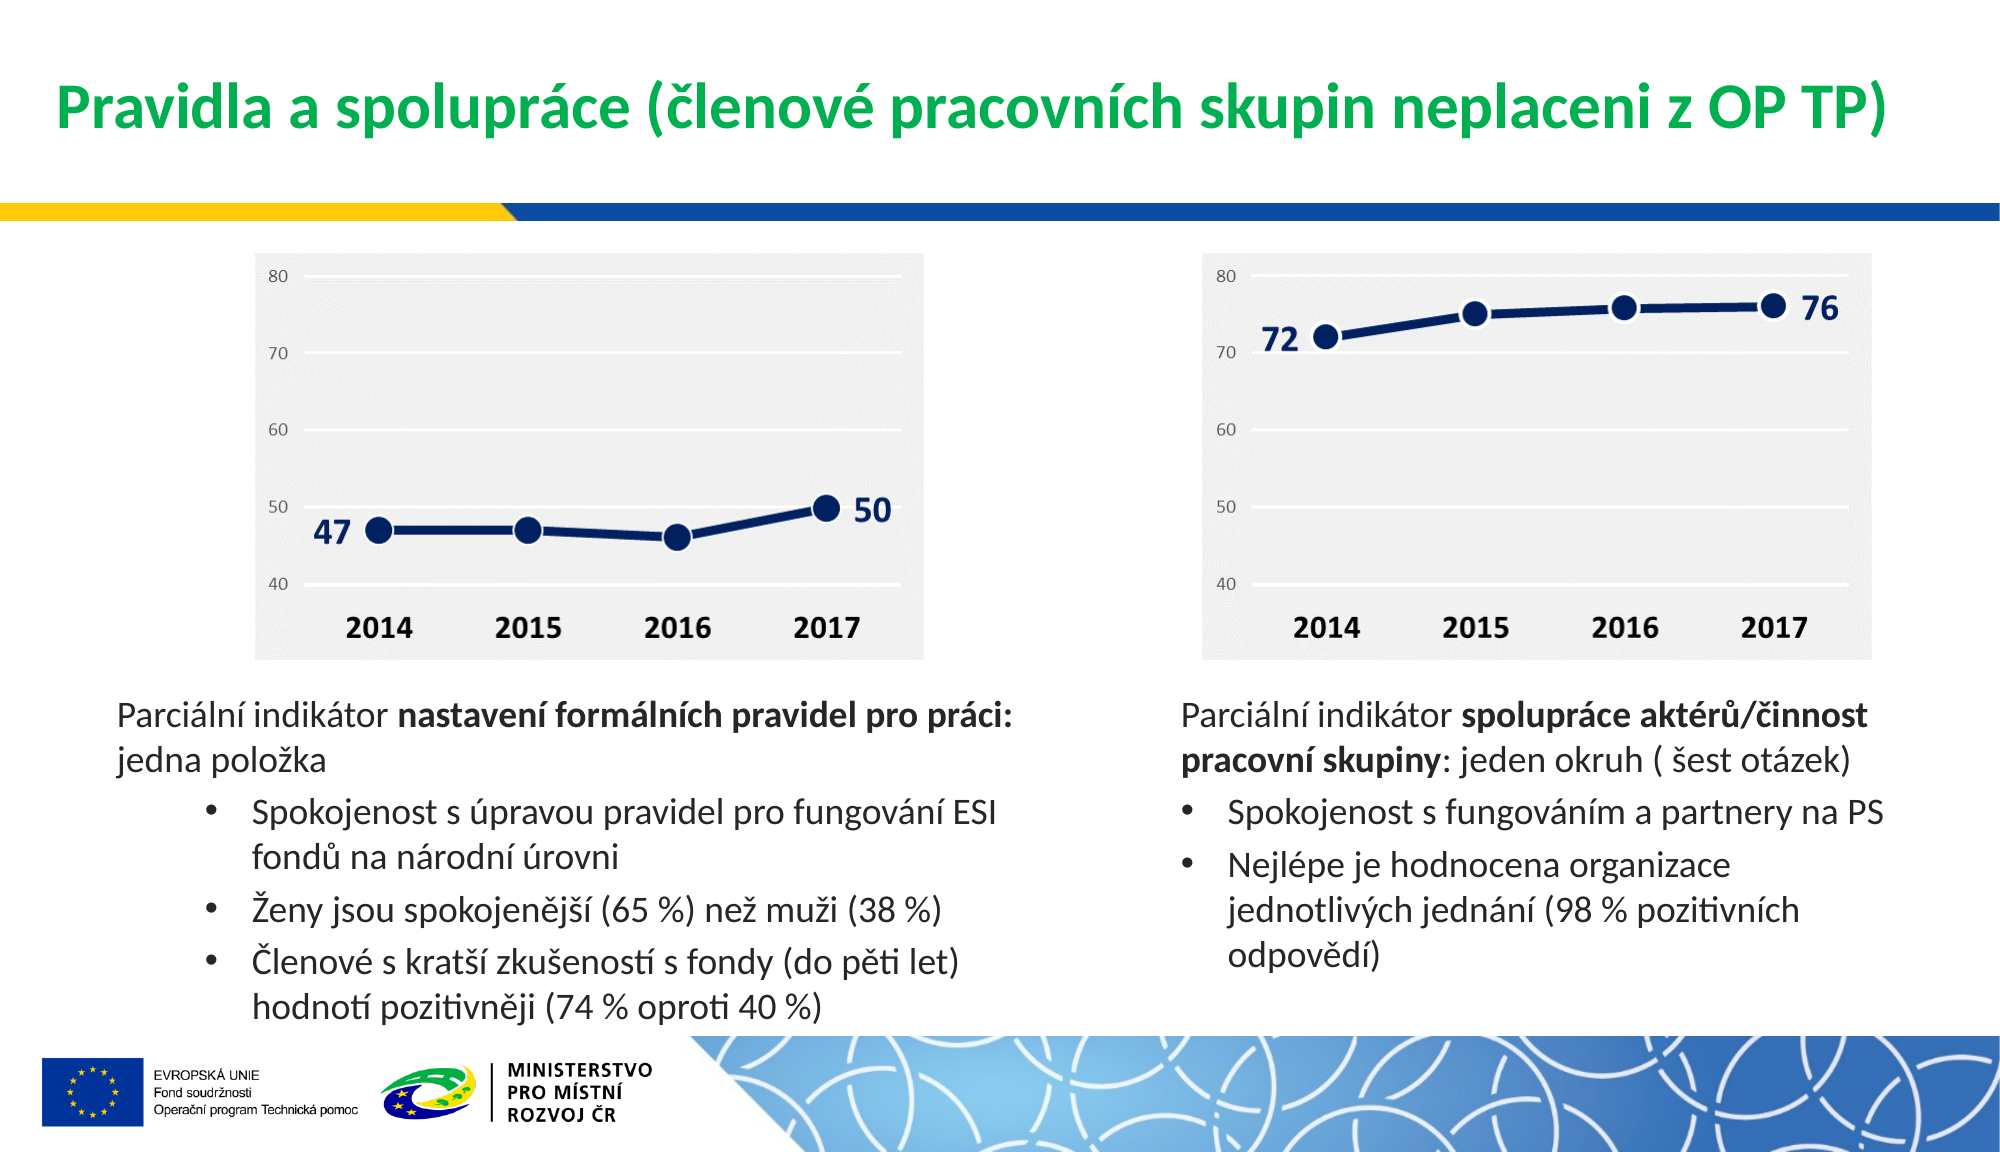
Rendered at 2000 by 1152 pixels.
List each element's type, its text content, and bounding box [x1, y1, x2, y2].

picture [680, 1036, 2000, 1152]
text_box Parciální indikátor nastavení formálních pravidel pro práci: jedna položka Spokojenost s úpravou pravidel pro fungování ESI fondů na národní úrovni Ženy jsou spokojenější (65 %) než muži (38 %) Členové s kratší zkušeností s fondy (do pěti let) hodnotí pozitivněji (74 % oproti 40 %) [102, 682, 1046, 1049]
picture [19, 1035, 674, 1149]
title Pravidla a spolupráce (členové pracovních skupin neplaceni z OP TP) [41, 56, 1958, 208]
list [1202, 253, 1873, 661]
text_box Parciální indikátor spolupráce aktérů/činnost pracovní skupiny: jeden okruh ( šest otázek) Spokojenost s fungováním a partnery na PS Nejlépe je hodnocena organizace jednotlivých jednání (98 % pozitivních odpovědí) [1153, 682, 1922, 974]
picture [0, 203, 2000, 221]
picture [255, 253, 924, 661]
